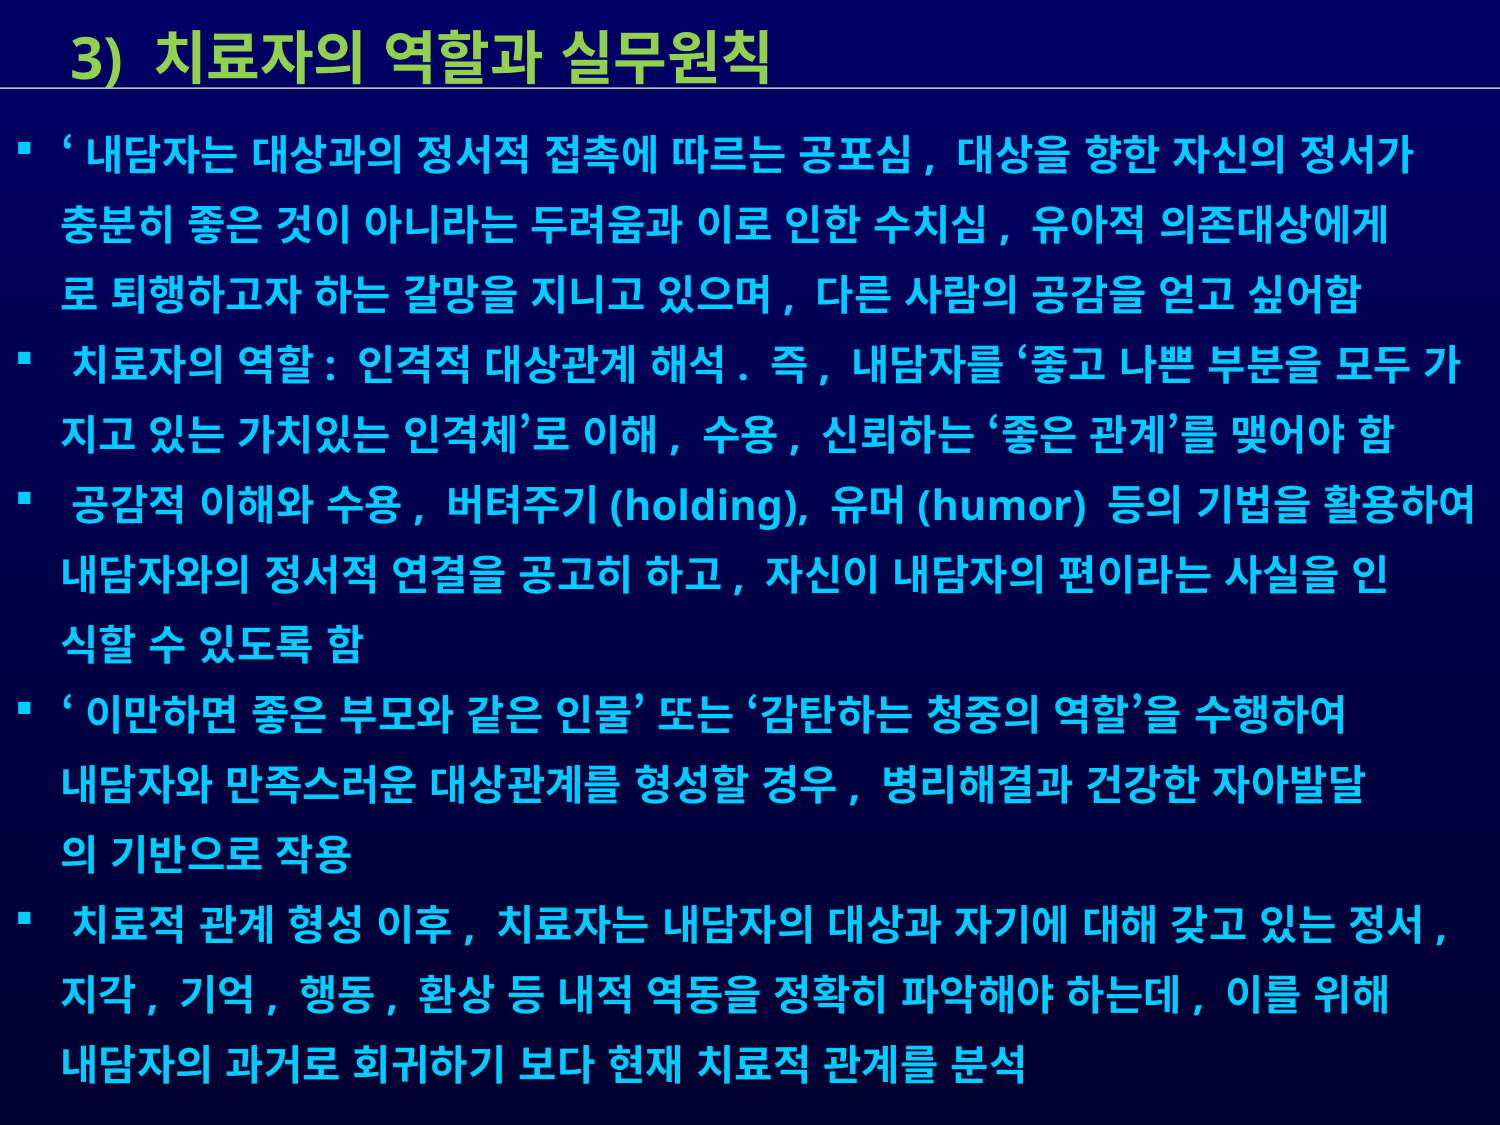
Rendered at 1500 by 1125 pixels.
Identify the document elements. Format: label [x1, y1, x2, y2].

text_box [0, 13, 1500, 1107]
